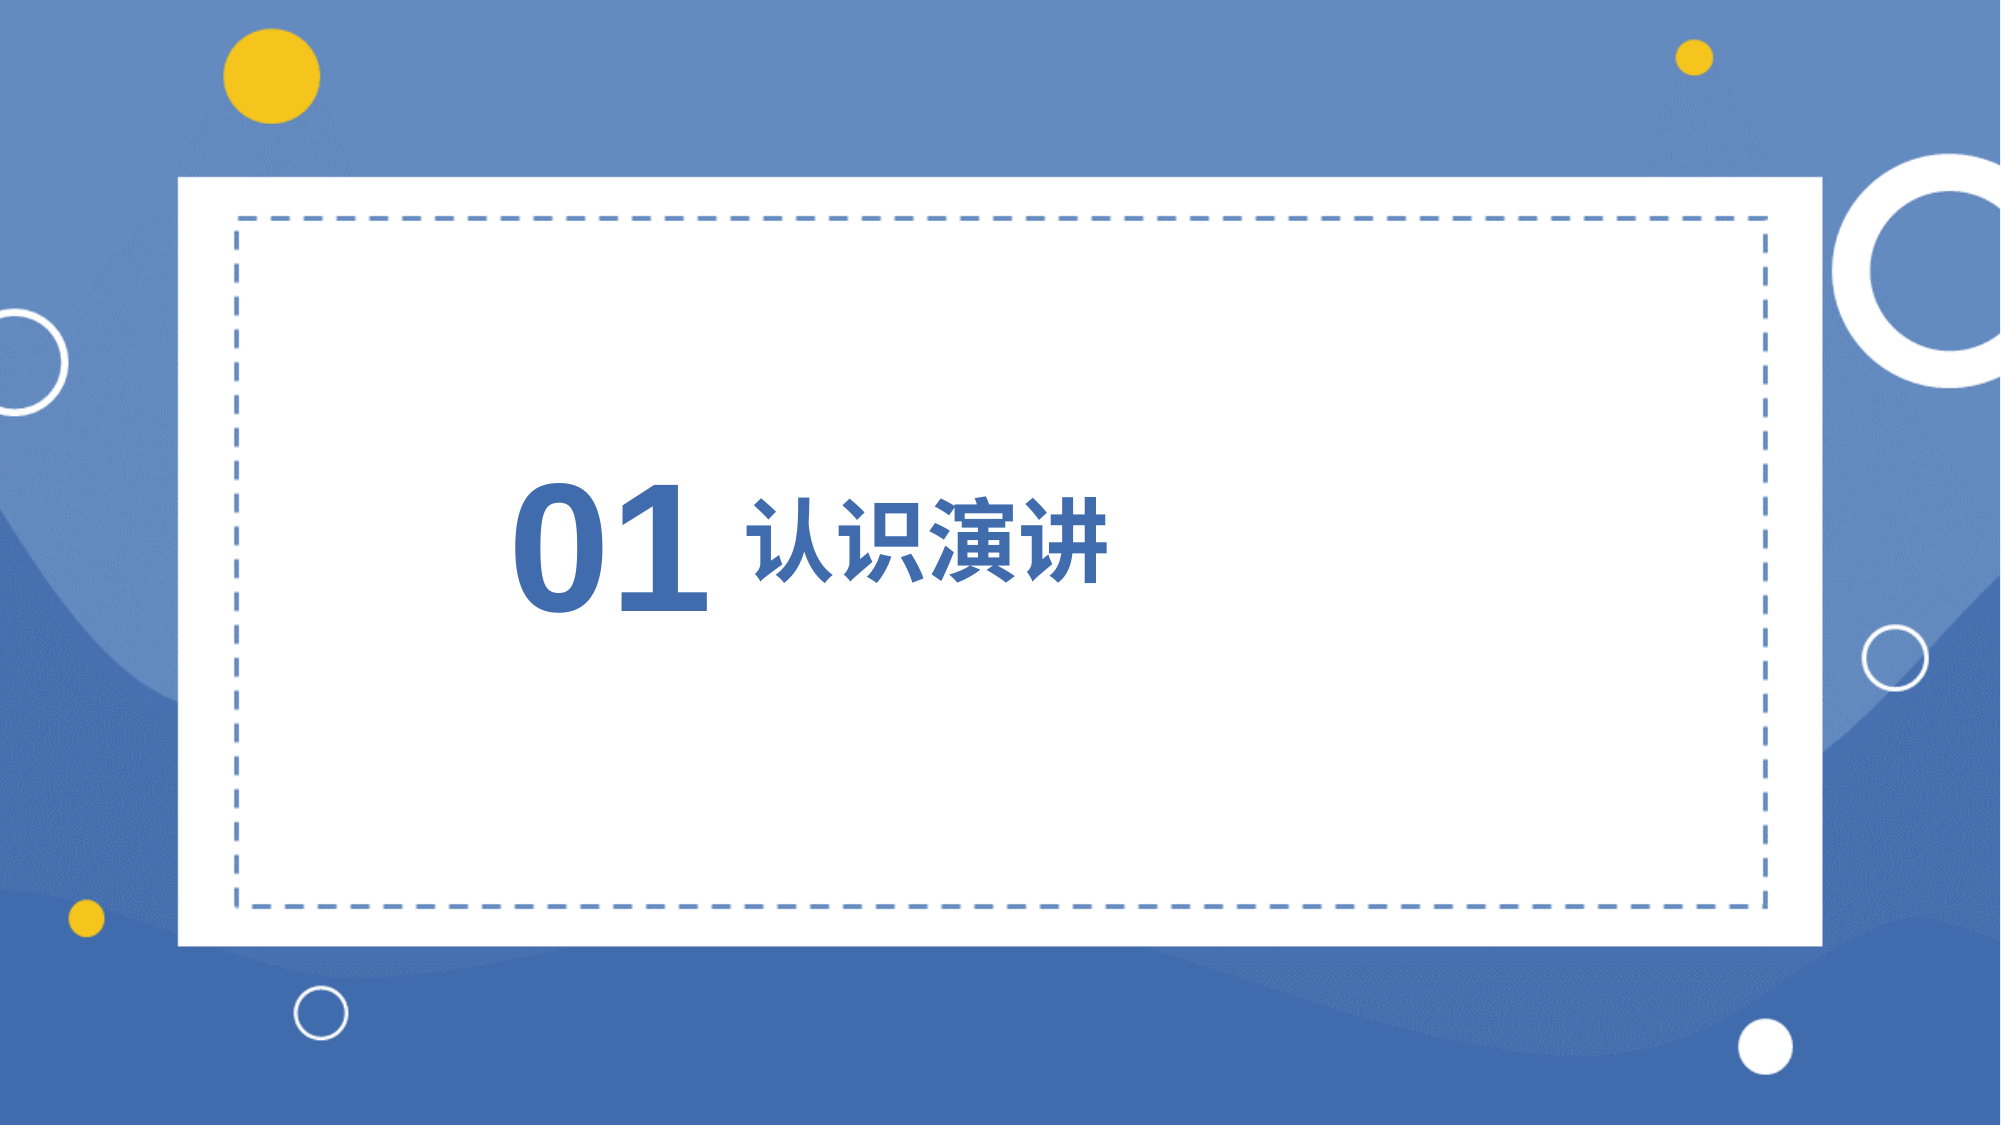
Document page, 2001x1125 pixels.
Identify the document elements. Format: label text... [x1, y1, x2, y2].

text_box 认识演讲 [728, 476, 1126, 602]
picture [0, 0, 2001, 1125]
text_box 01 [493, 420, 728, 656]
